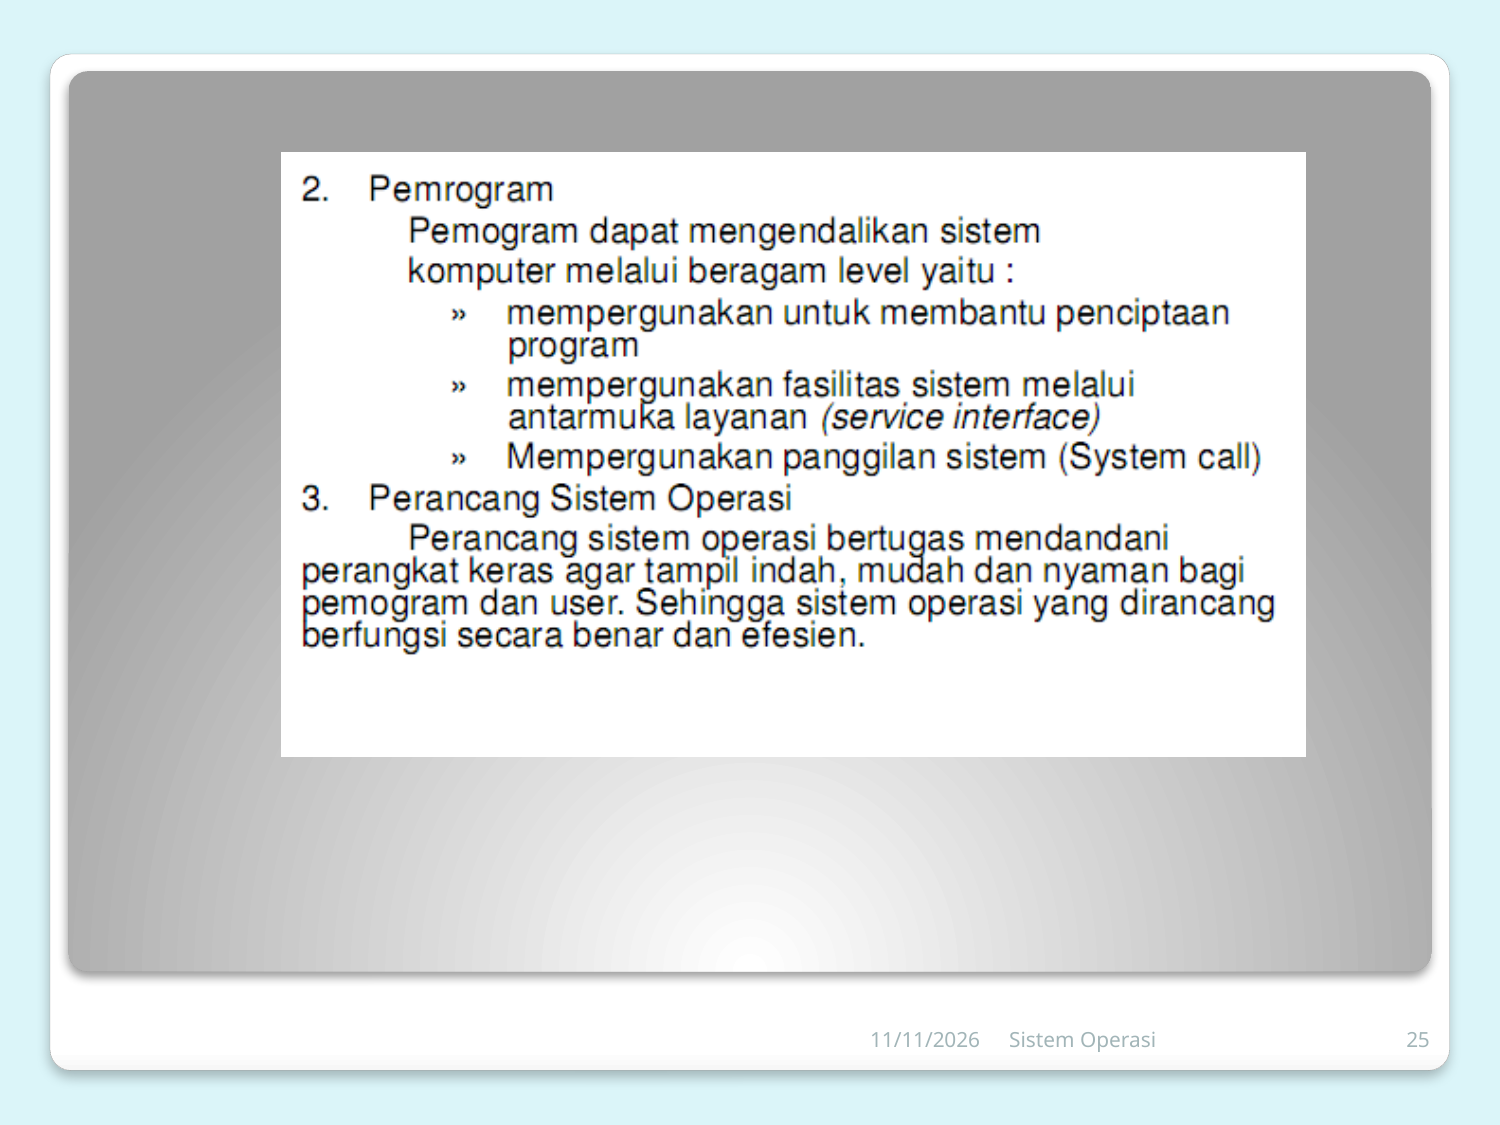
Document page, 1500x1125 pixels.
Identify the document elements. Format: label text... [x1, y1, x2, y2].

footer Sistem Operasi [994, 1002, 1370, 1063]
slide_number 25 [1370, 1002, 1445, 1063]
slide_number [619, 1002, 994, 1063]
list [280, 152, 1306, 757]
